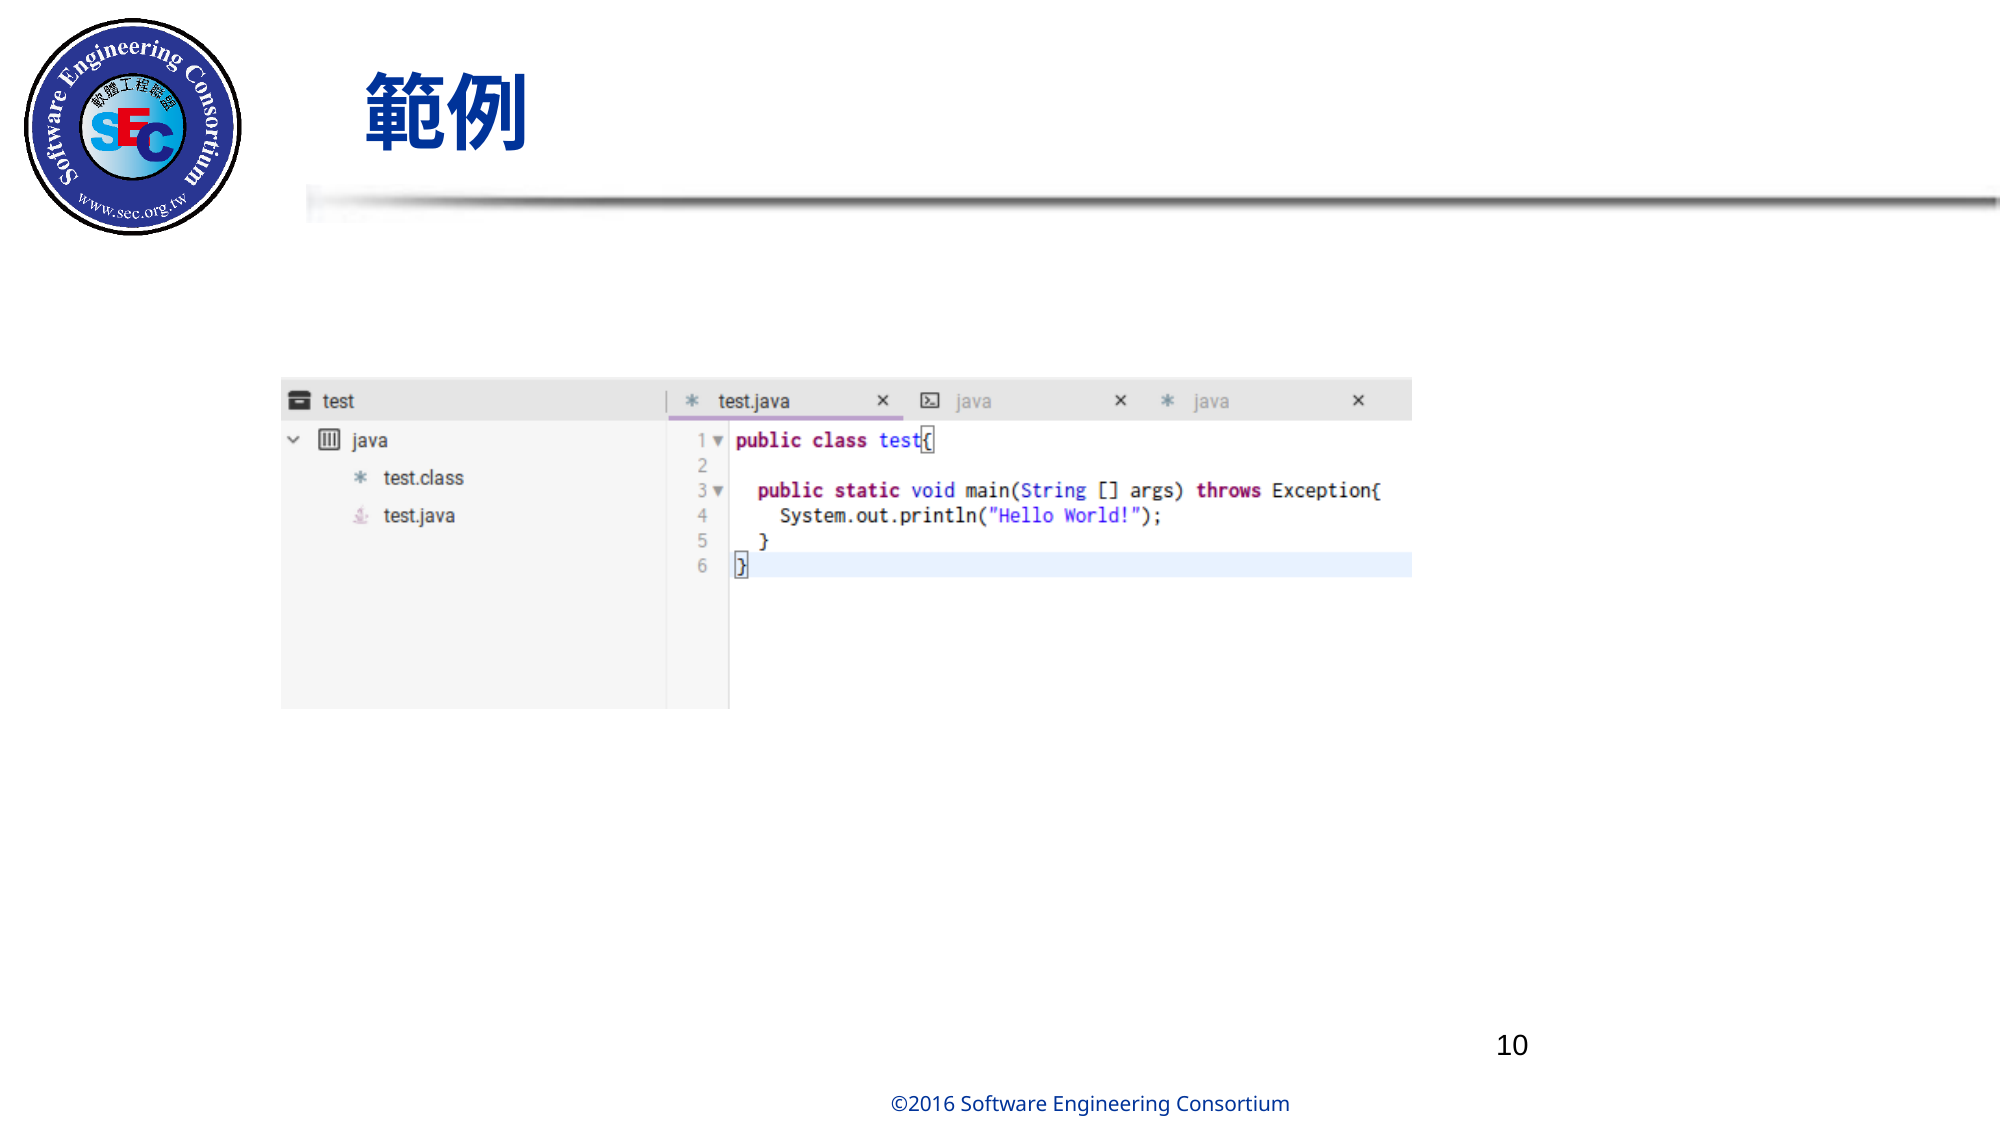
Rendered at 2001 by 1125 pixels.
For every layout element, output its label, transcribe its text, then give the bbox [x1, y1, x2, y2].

picture [0, 0, 265, 259]
slide_number ‹#› [1481, 1019, 1898, 1094]
title 範例 [348, 42, 2000, 179]
picture [306, 184, 2000, 223]
picture [281, 377, 1412, 709]
